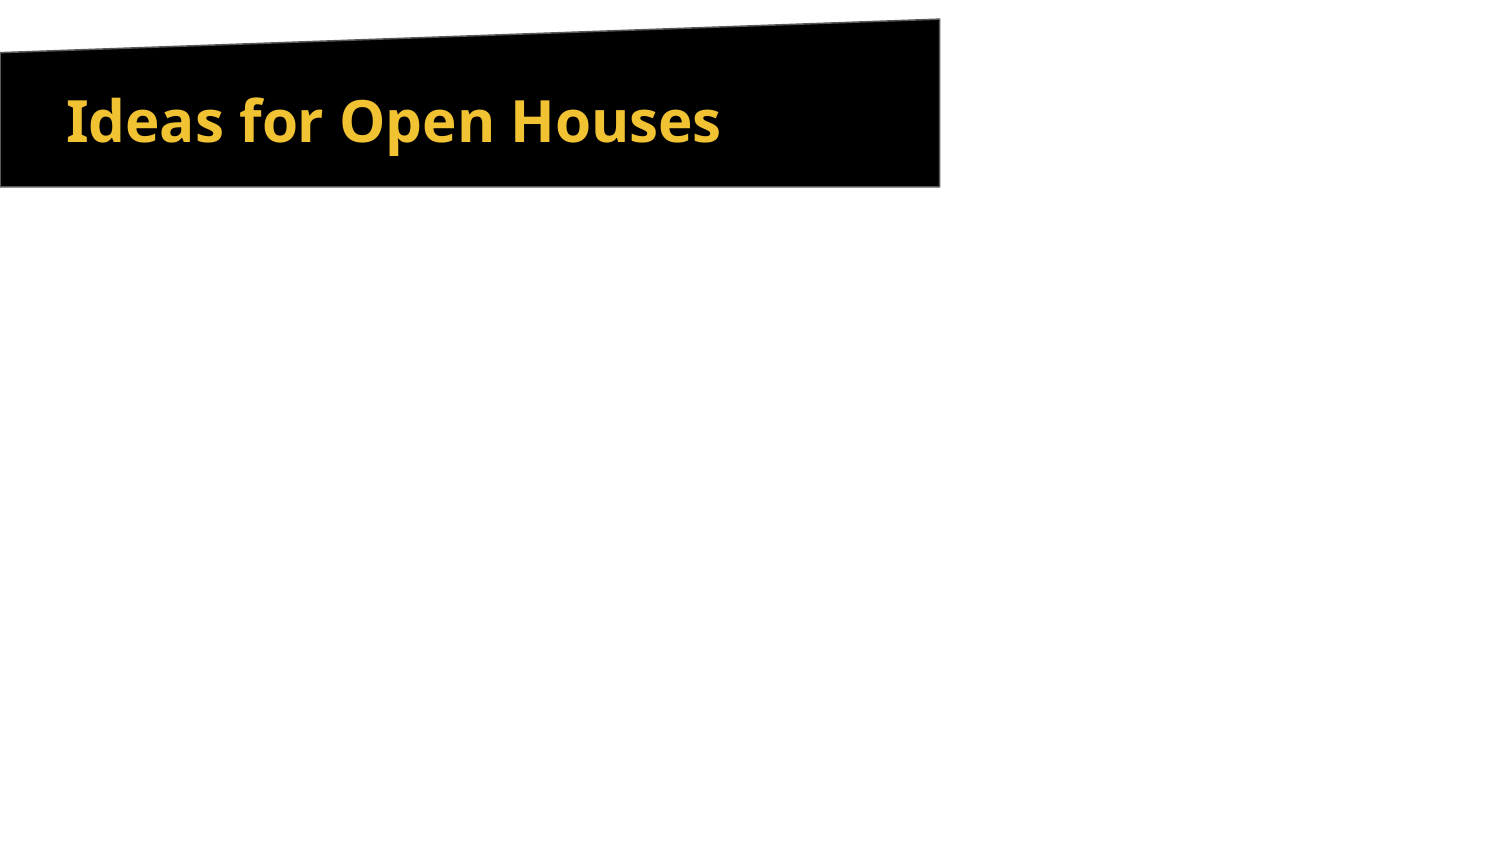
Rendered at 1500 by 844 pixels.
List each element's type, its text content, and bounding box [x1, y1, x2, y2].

title Ideas for Open Houses [51, 69, 1449, 188]
